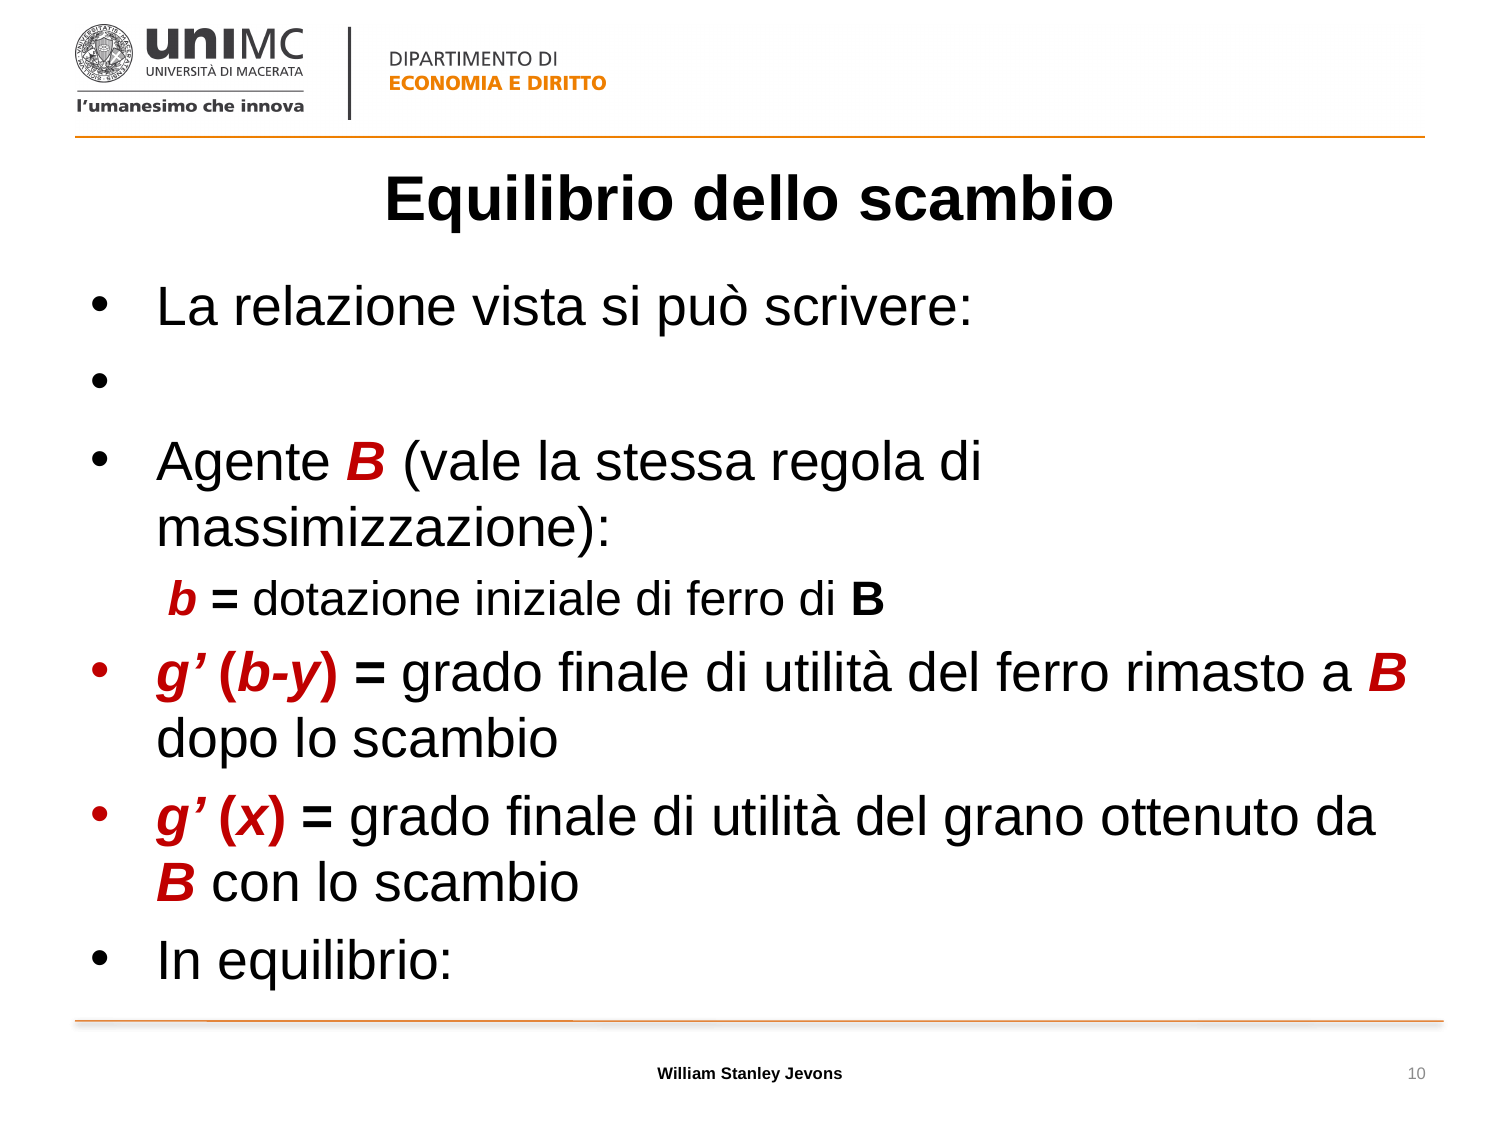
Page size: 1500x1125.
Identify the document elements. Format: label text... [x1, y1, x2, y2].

slide_number 10 [1091, 1042, 1442, 1103]
footer William Stanley Jevons [512, 1042, 988, 1103]
title Equilibrio dello scambio [75, 149, 1425, 241]
picture [75, 24, 1425, 138]
